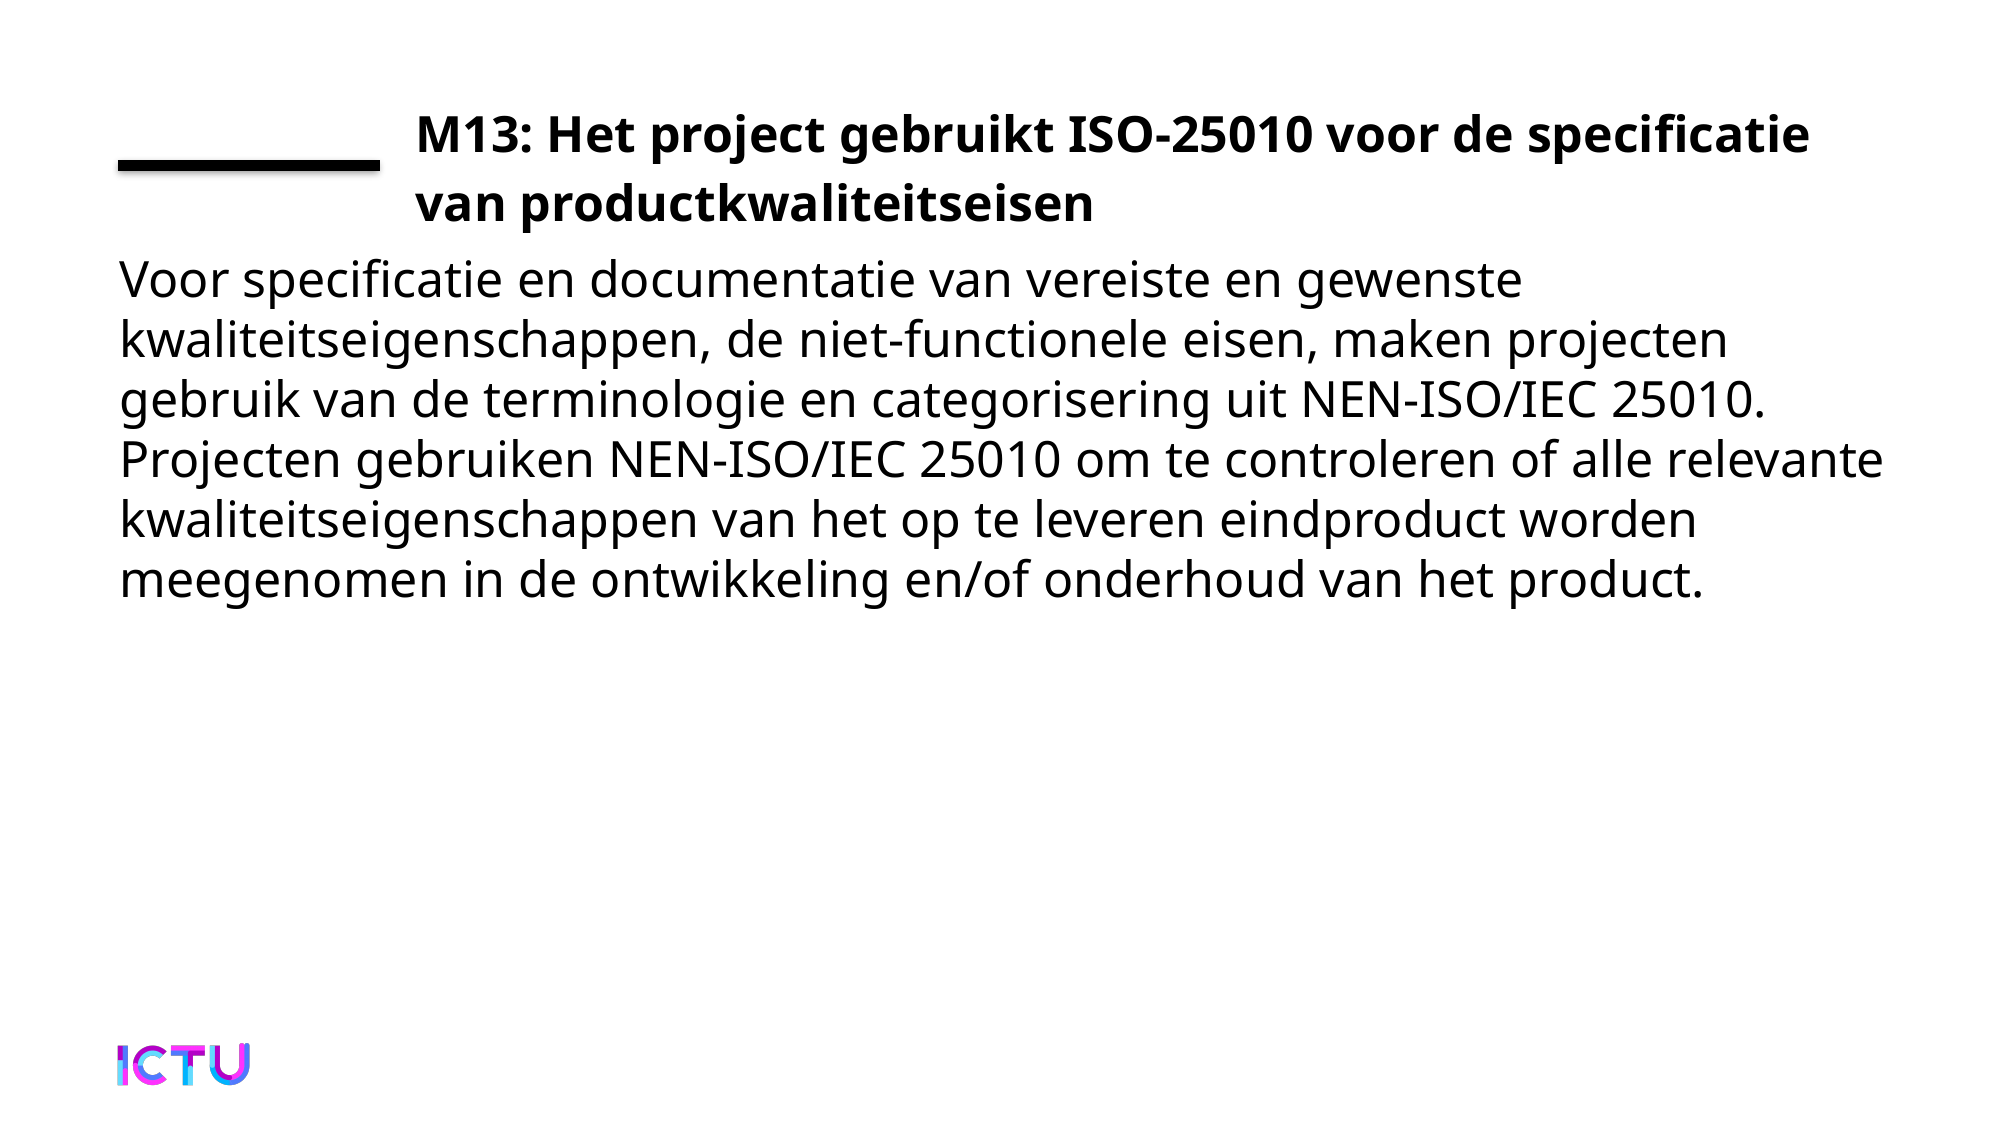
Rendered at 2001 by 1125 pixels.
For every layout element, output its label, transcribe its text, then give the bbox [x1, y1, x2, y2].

text_box Voor specificatie en documentatie van vereiste en gewenste kwaliteitseigenschappen, de niet-functionele eisen, maken projecten gebruik van de terminologie en categorisering uit NEN-ISO/IEC 25010. Projecten gebruiken NEN-ISO/IEC 25010 om te controleren of alle relevante kwaliteitseigenschappen van het op te leveren eindproduct worden meegenomen in de ontwikkeling en/of onderhoud van het product. [104, 239, 1905, 615]
picture [78, 1006, 289, 1125]
title M13: Het project gebruikt ISO-25010 voor de specificatie van productkwaliteitseisen [415, 94, 1916, 212]
